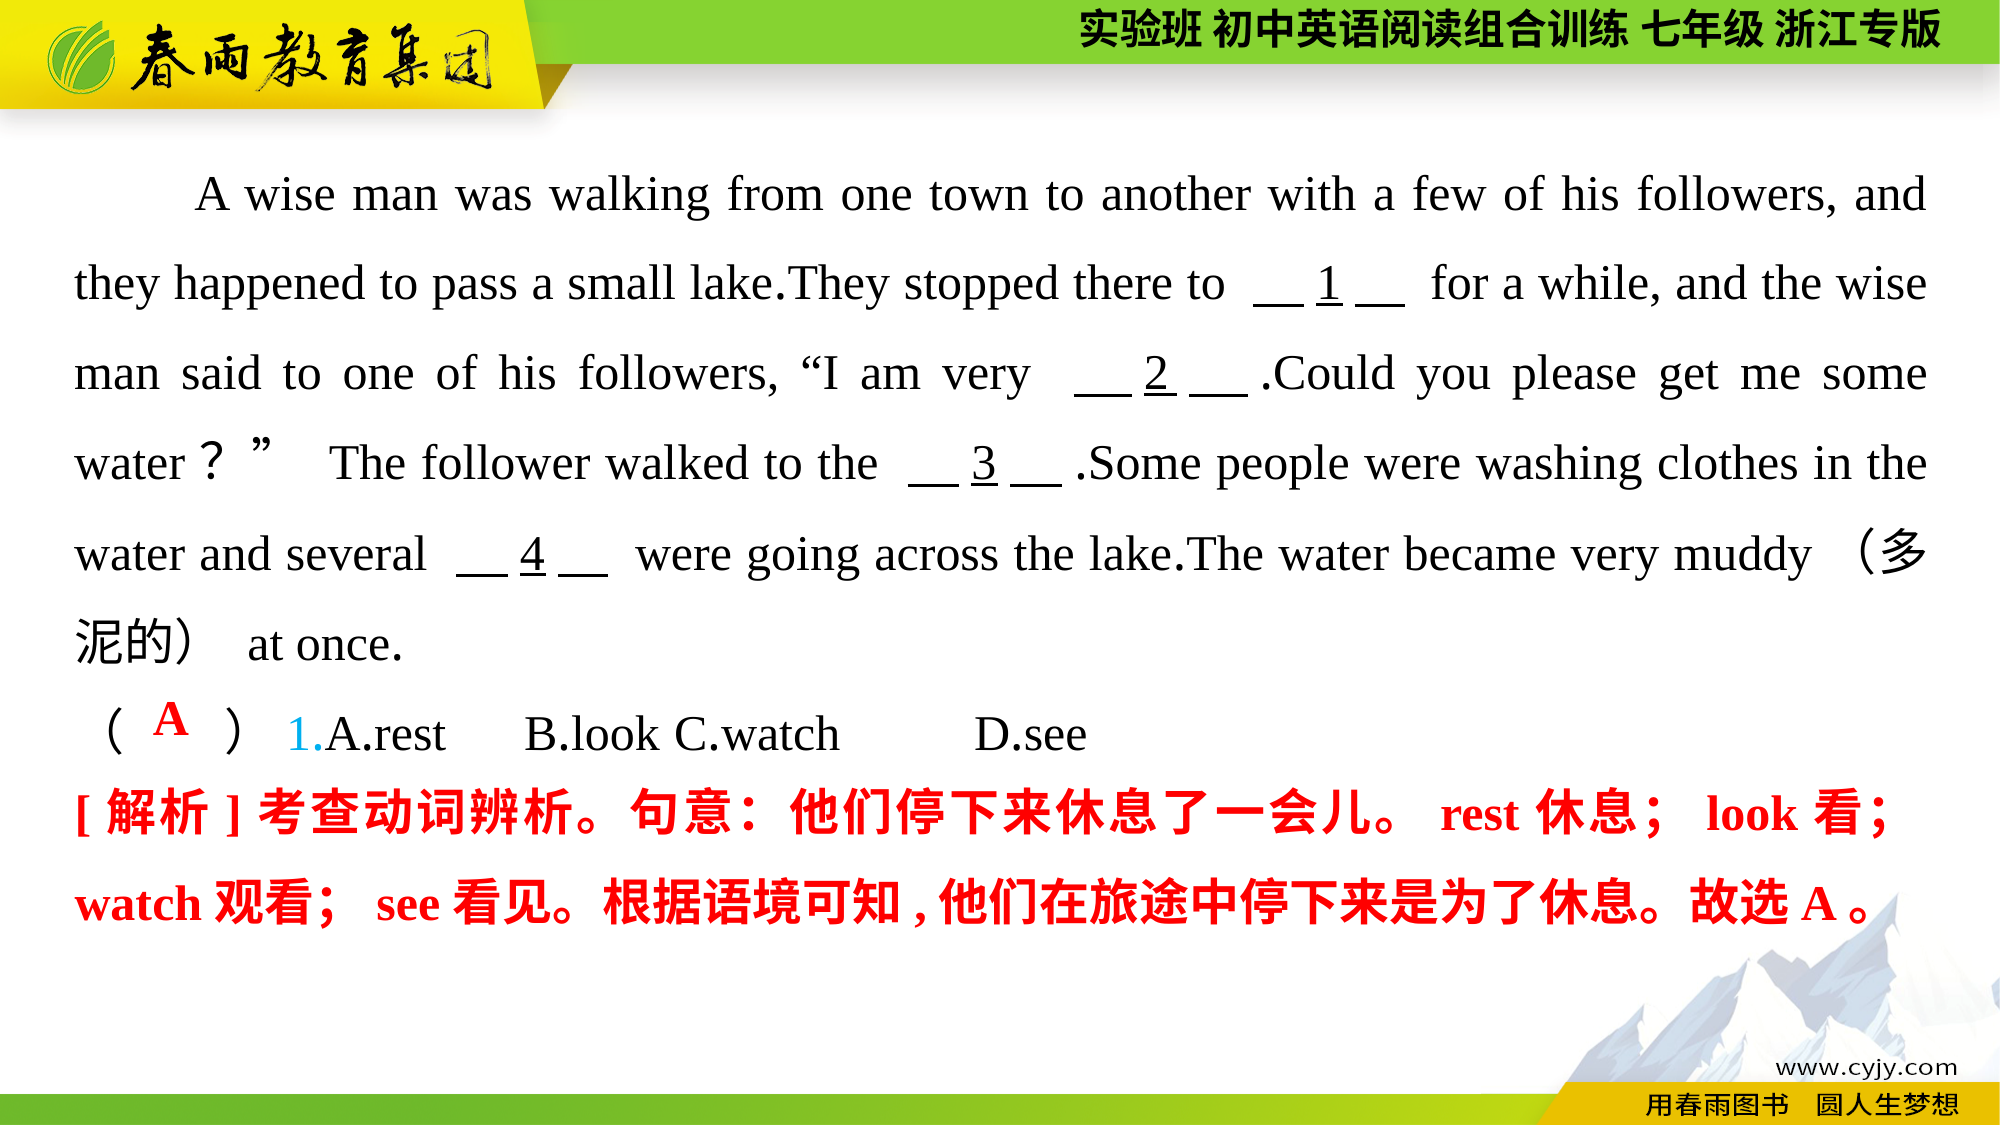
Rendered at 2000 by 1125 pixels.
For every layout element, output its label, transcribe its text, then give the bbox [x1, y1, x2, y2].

picture [0, 0, 2000, 1125]
text_box [解析]考查动词辨析。句意：他们停下来休息了一会儿。rest休息；look看；watch观看；see看见。根据语境可知,他们在旅途中停下来是为了休息。故选A。 [59, 743, 1944, 939]
list A wise man was walking from one town to another with a few of his followers, and they happened to pass a small lake.They stopped there to 1 for a while, and the wise man said to one of his followers, “I am very 2 .Could you please get me some water？” The follower walked to the 3 .Some people were washing clothes in the water and several 4 were going across the lake.The water became very muddy（多泥的） at once. （ ）1.A.rest B.look C.watch D.see [59, 122, 1944, 743]
text_box A [138, 678, 204, 743]
